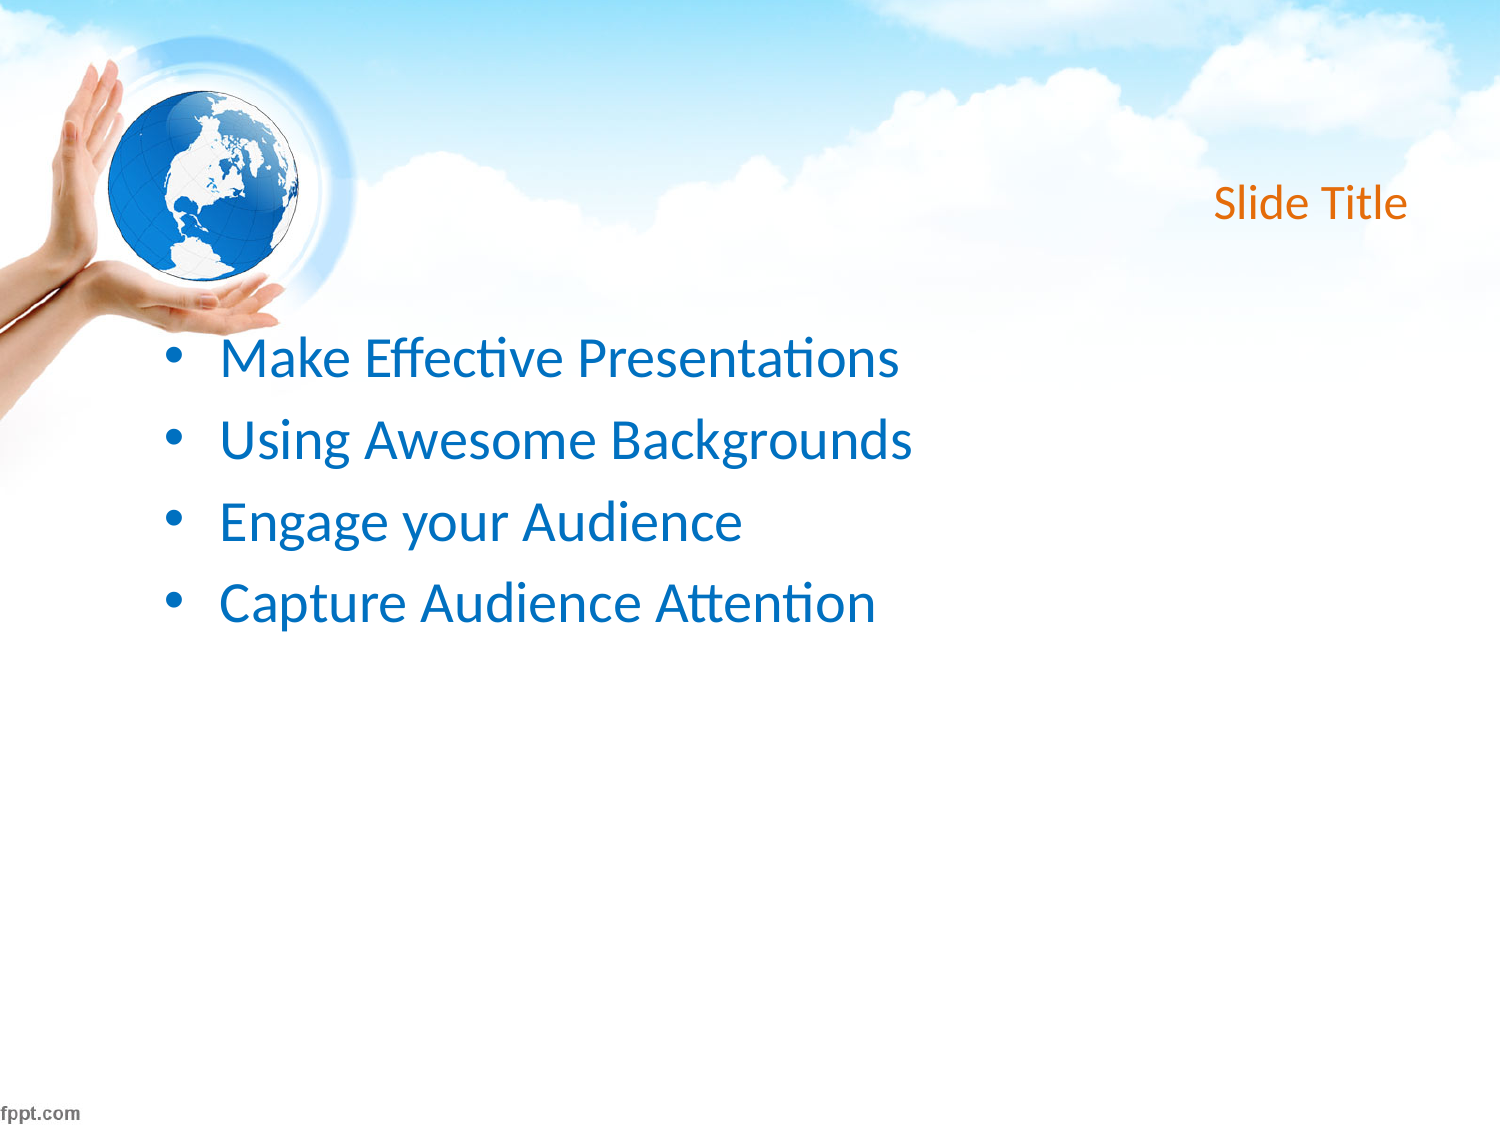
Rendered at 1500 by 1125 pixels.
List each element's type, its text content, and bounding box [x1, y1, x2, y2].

list Make Effective Presentations Using Awesome Backgrounds Engage your Audience Capture Audience Attention [148, 311, 1352, 964]
title Slide Title [73, 161, 1424, 237]
picture [0, 0, 1500, 1125]
